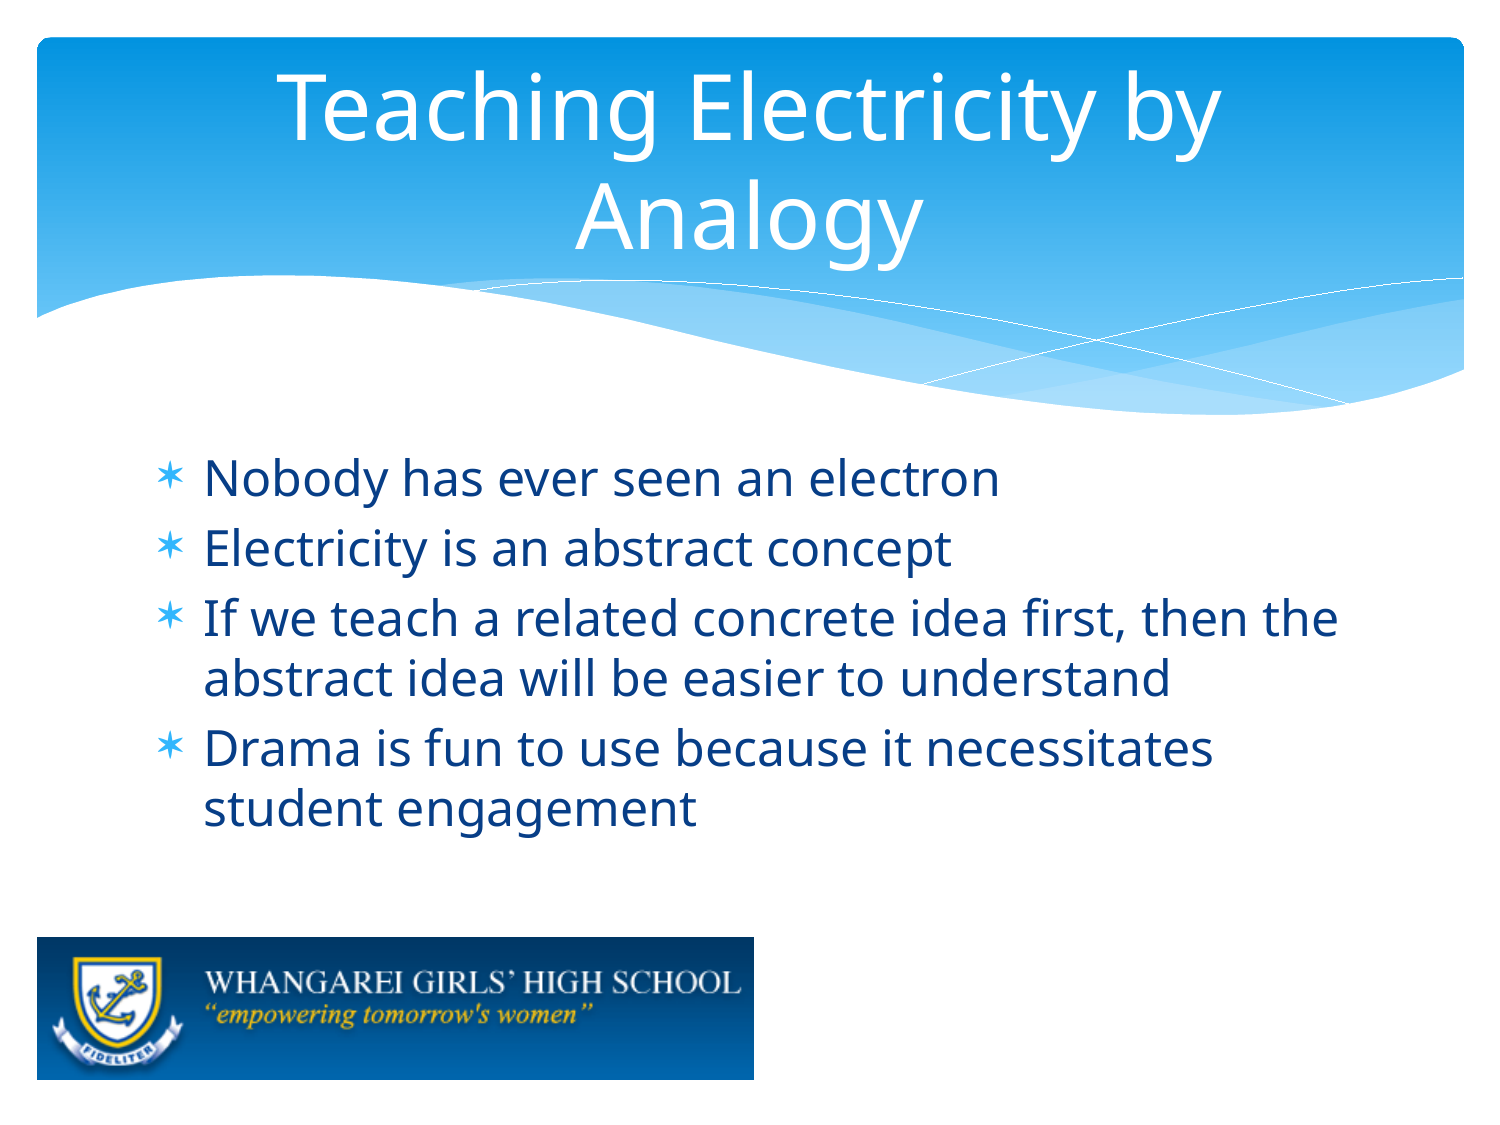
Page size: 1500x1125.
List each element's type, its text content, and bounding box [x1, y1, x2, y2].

picture [37, 937, 754, 1080]
list Nobody has ever seen an electron Electricity is an abstract concept If we teach a related concrete idea first, then the abstract idea will be easier to understand Drama is fun to use because it necessitates student engagement [143, 438, 1359, 1005]
title Teaching Electricity by Analogy [75, 55, 1425, 261]
